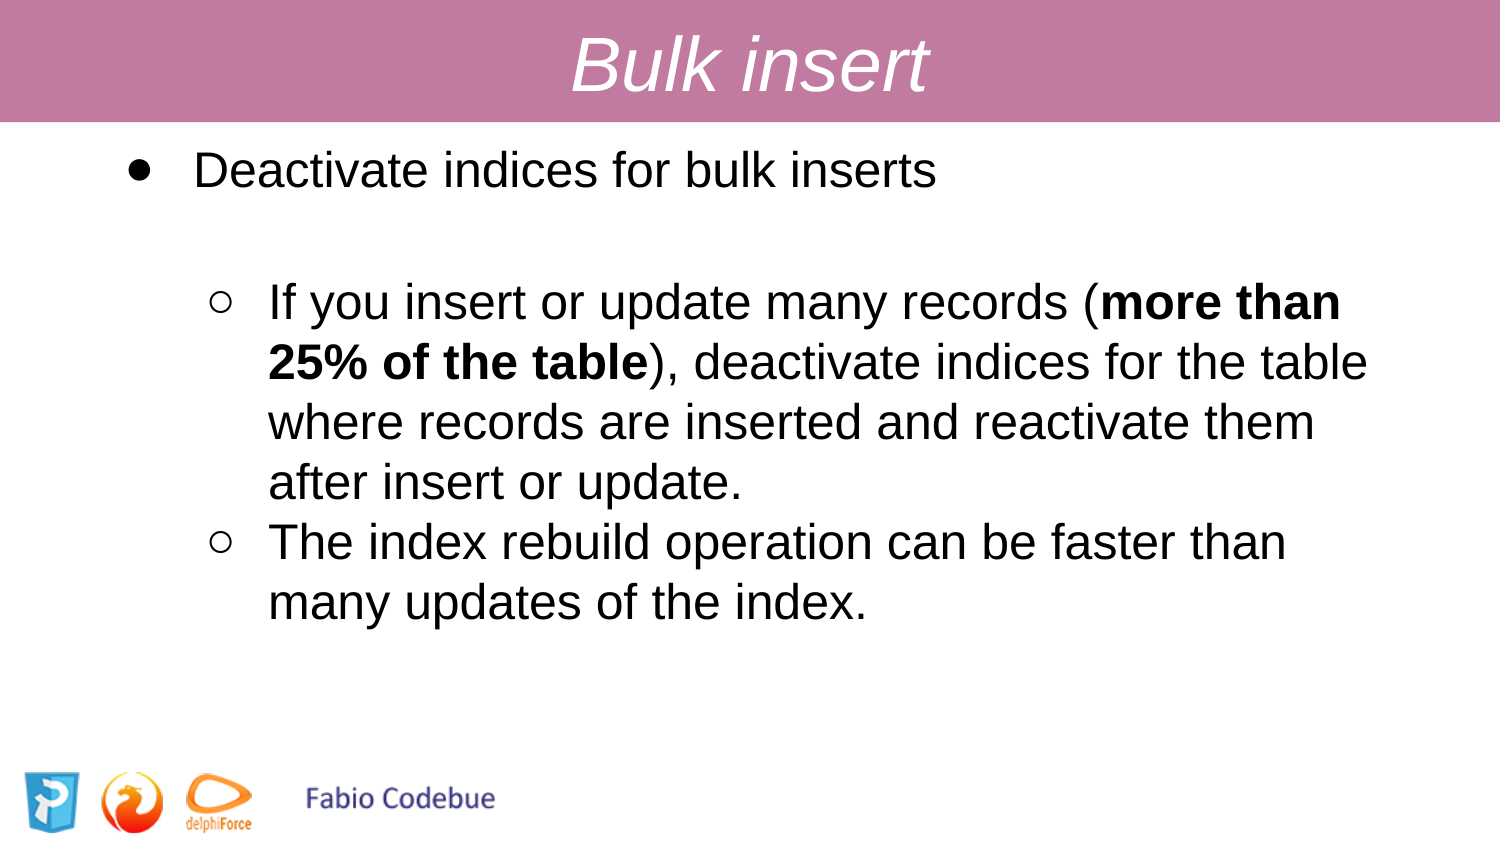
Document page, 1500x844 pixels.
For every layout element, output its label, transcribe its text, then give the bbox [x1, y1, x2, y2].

list Deactivate indices for bulk inserts If you insert or update many records (more than 25% of the table), deactivate indices for the table where records are inserted and reactivate them after insert or update. The index rebuild operation can be faster than many updates of the index. [103, 123, 1397, 738]
picture [0, 123, 1500, 844]
text_box Bulk insert [0, 0, 1500, 123]
